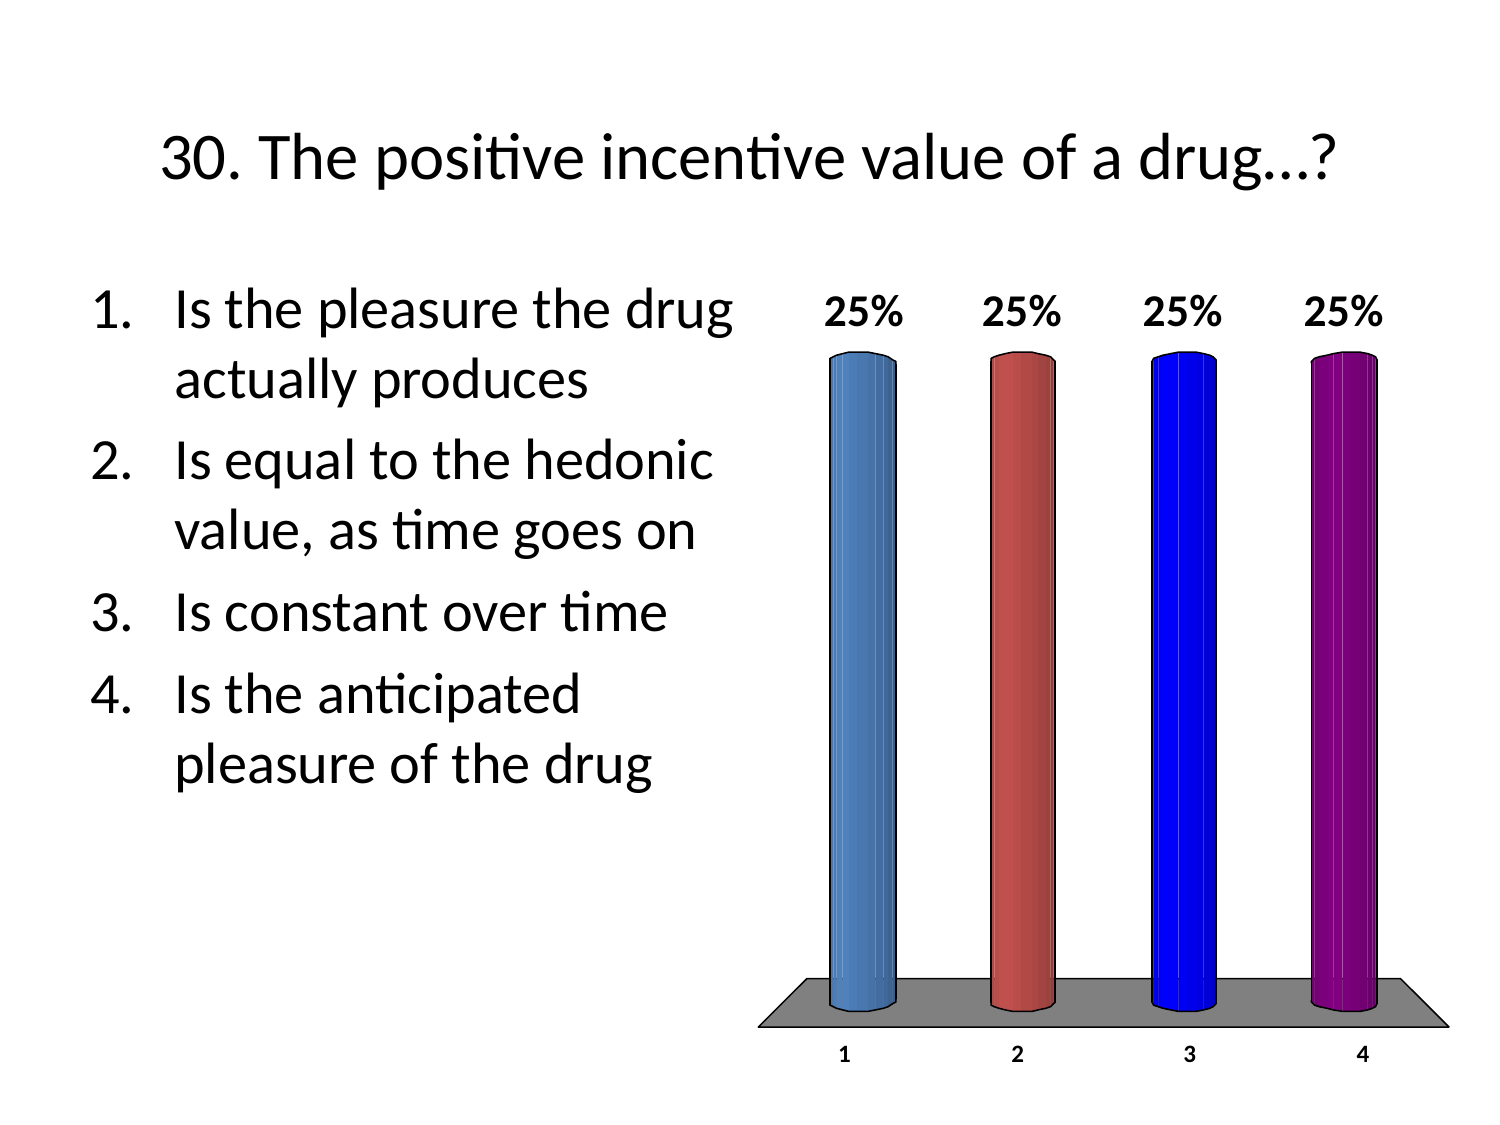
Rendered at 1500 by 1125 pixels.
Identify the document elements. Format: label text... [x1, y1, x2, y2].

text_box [739, 270, 1490, 1115]
list Is the pleasure the drug actually produces Is equal to the hedonic value, as time goes on Is constant over time Is the anticipated pleasure of the drug [75, 262, 750, 1005]
title 30. The positive incentive value of a drug…? [75, 59, 1425, 247]
